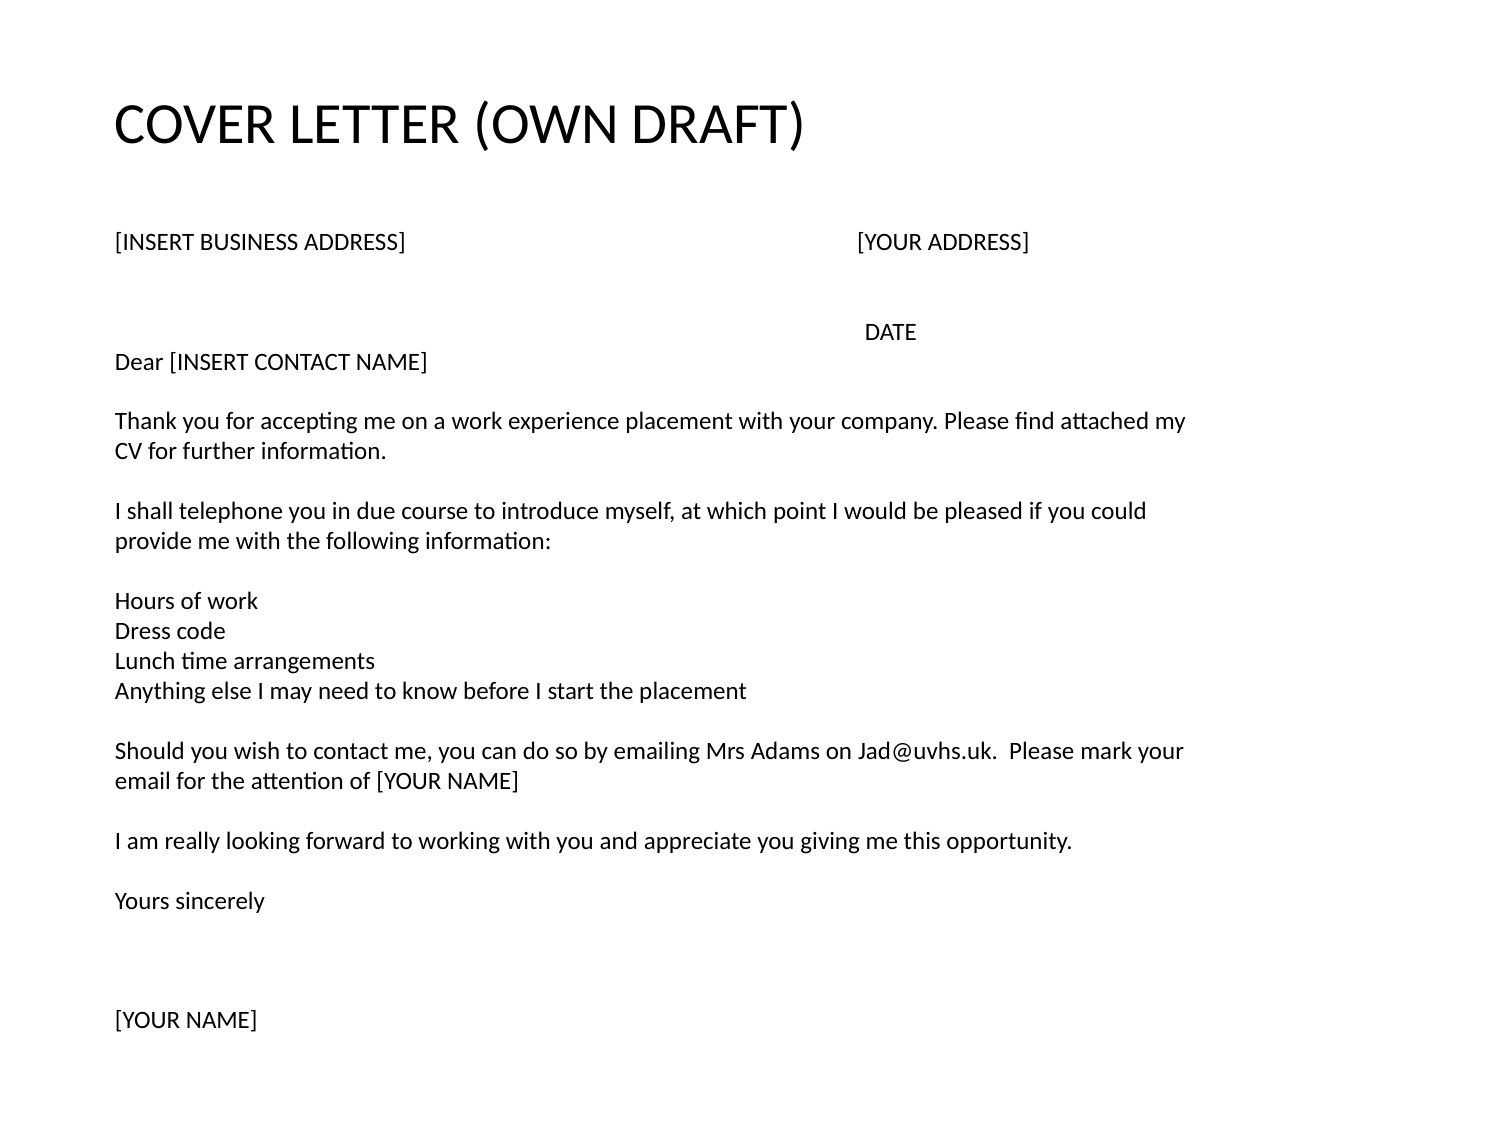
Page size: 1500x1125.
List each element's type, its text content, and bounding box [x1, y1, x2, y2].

text_box COVER LETTER (OWN DRAFT) [INSERT BUSINESS ADDRESS] [YOUR ADDRESS] DATE Dear [INSERT CONTACT NAME] Thank you for accepting me on a work experience placement with your company. Please find attached my CV for further information. I shall telephone you in due course to introduce myself, at which point I would be pleased if you could provide me with the following information: Hours of work Dress code Lunch time arrangements Anything else I may need to know before I start the placement Should you wish to contact me, you can do so by emailing Mrs Adams on Jad@uvhs.uk. Please mark your email for the attention of [YOUR NAME] I am really looking forward to working with you and appreciate you giving me this opportunity. Yours sincerely [YOUR NAME] [100, 78, 1235, 1112]
